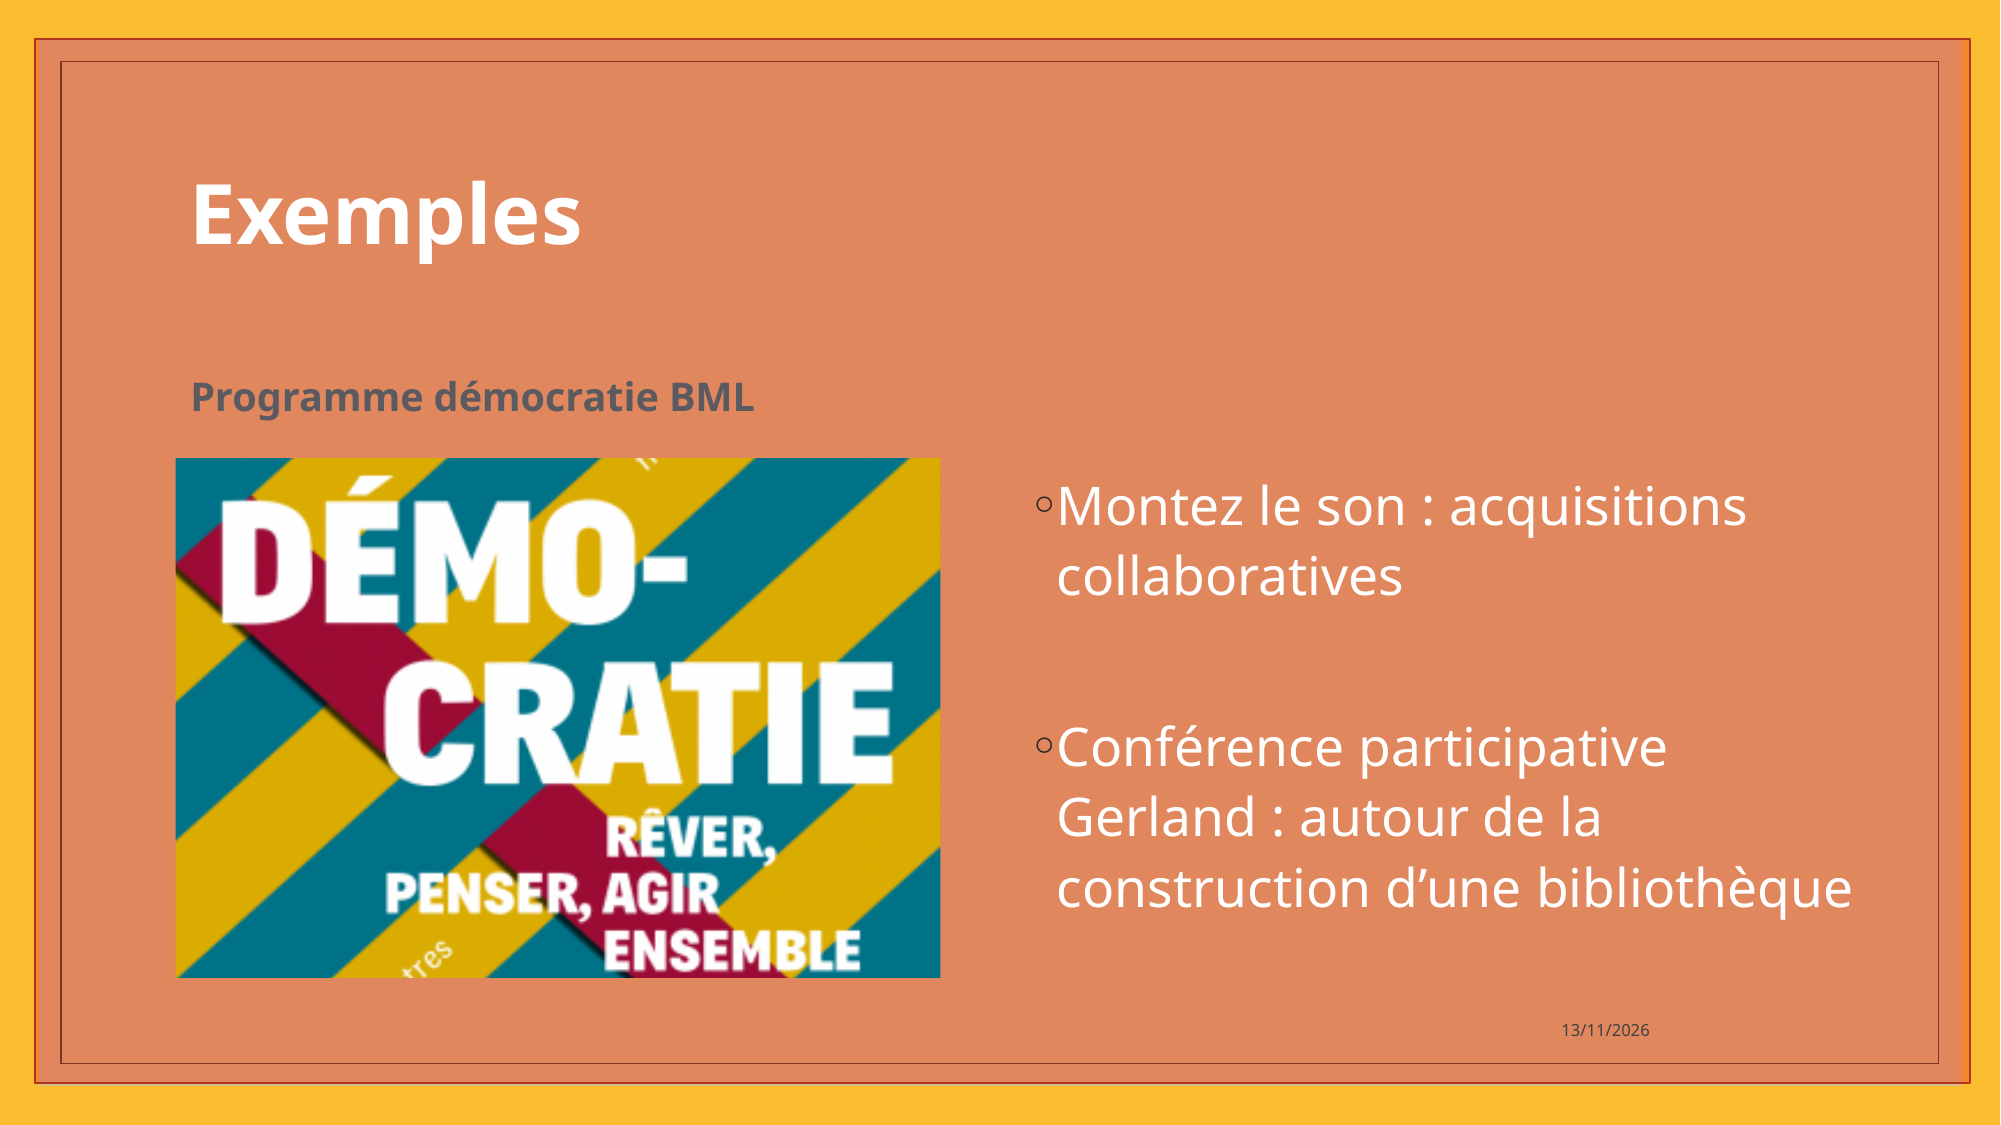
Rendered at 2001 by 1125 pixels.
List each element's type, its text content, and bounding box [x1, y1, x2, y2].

title Exemples [174, 105, 1825, 331]
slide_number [1190, 990, 1665, 1050]
list Programme démocratie BML [175, 340, 941, 446]
list Montez le son : acquisitions collaboratives Conférence participative Gerland : autour de la construction d’une bibliothèque [1013, 458, 1885, 978]
text_box [34, 38, 1971, 1084]
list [175, 457, 941, 977]
